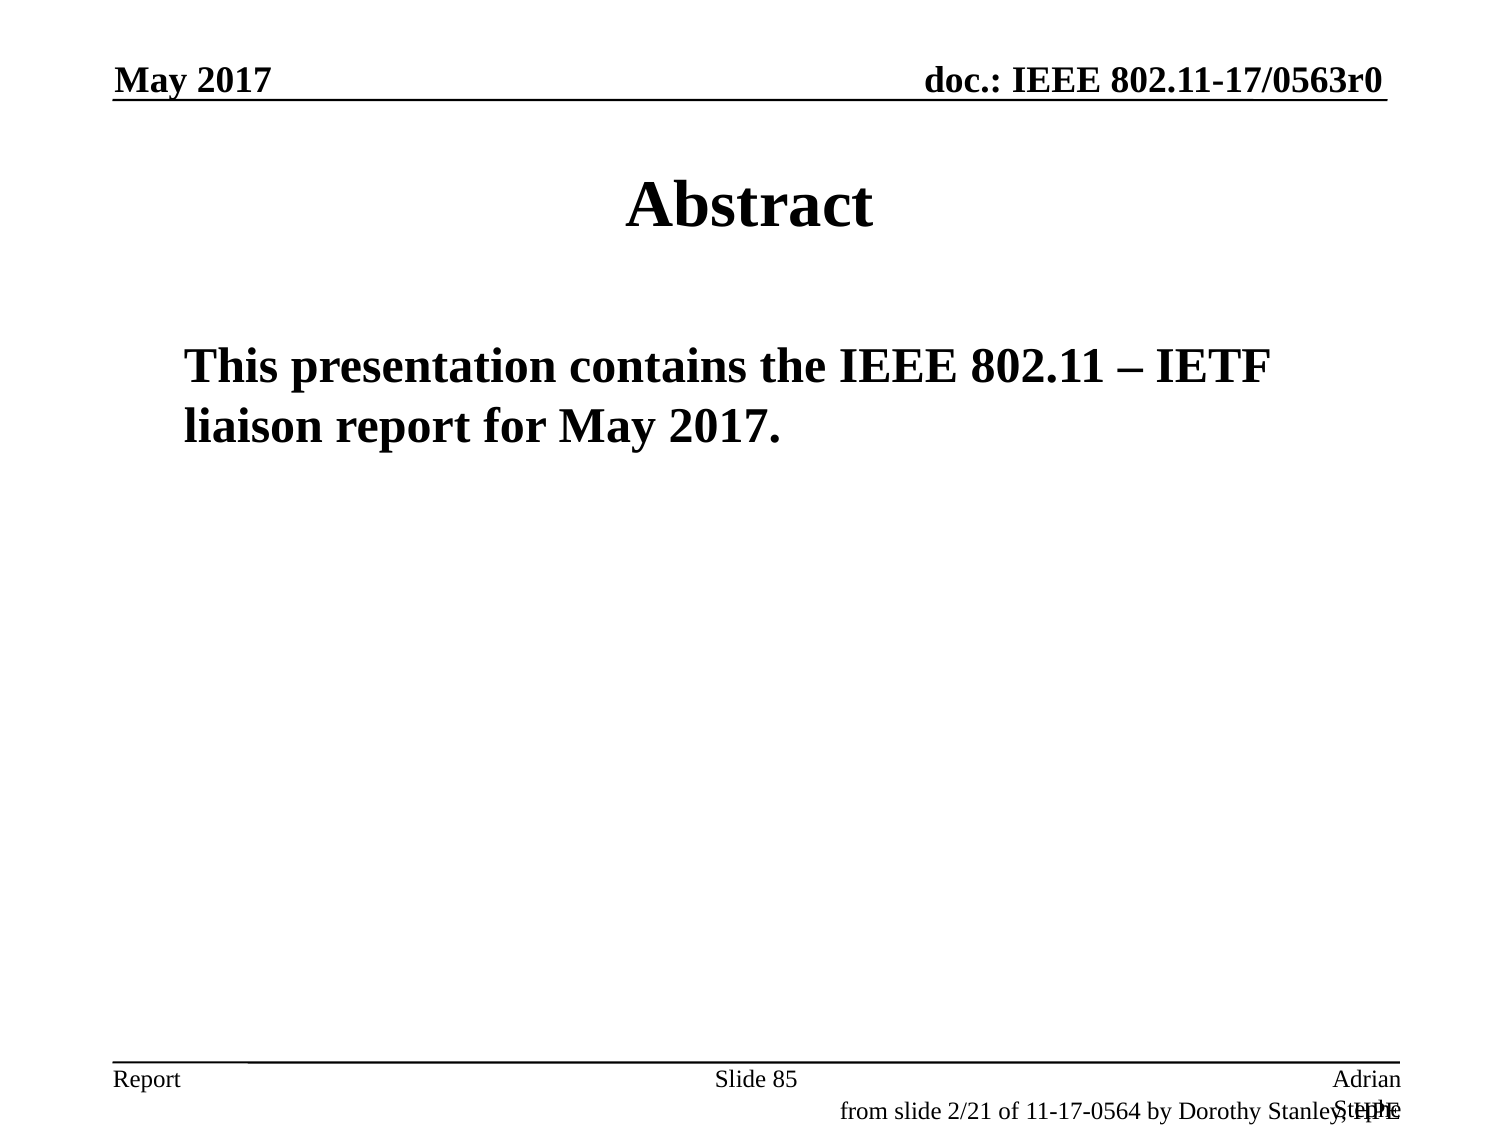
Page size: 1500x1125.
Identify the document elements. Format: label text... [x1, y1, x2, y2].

title Abstract [112, 112, 1388, 288]
list This presentation contains the IEEE 802.11 – IETF liaison report for May 2017. [112, 324, 1388, 1000]
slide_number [114, 54, 374, 101]
slide_number Slide 85 [711, 1061, 801, 1087]
text_box from slide 2/21 of 11-17-0564 by Dorothy Stanley, HPE [343, 1087, 1417, 1125]
footer Adrian Stephens, Intel Corporation [1324, 1061, 1402, 1087]
